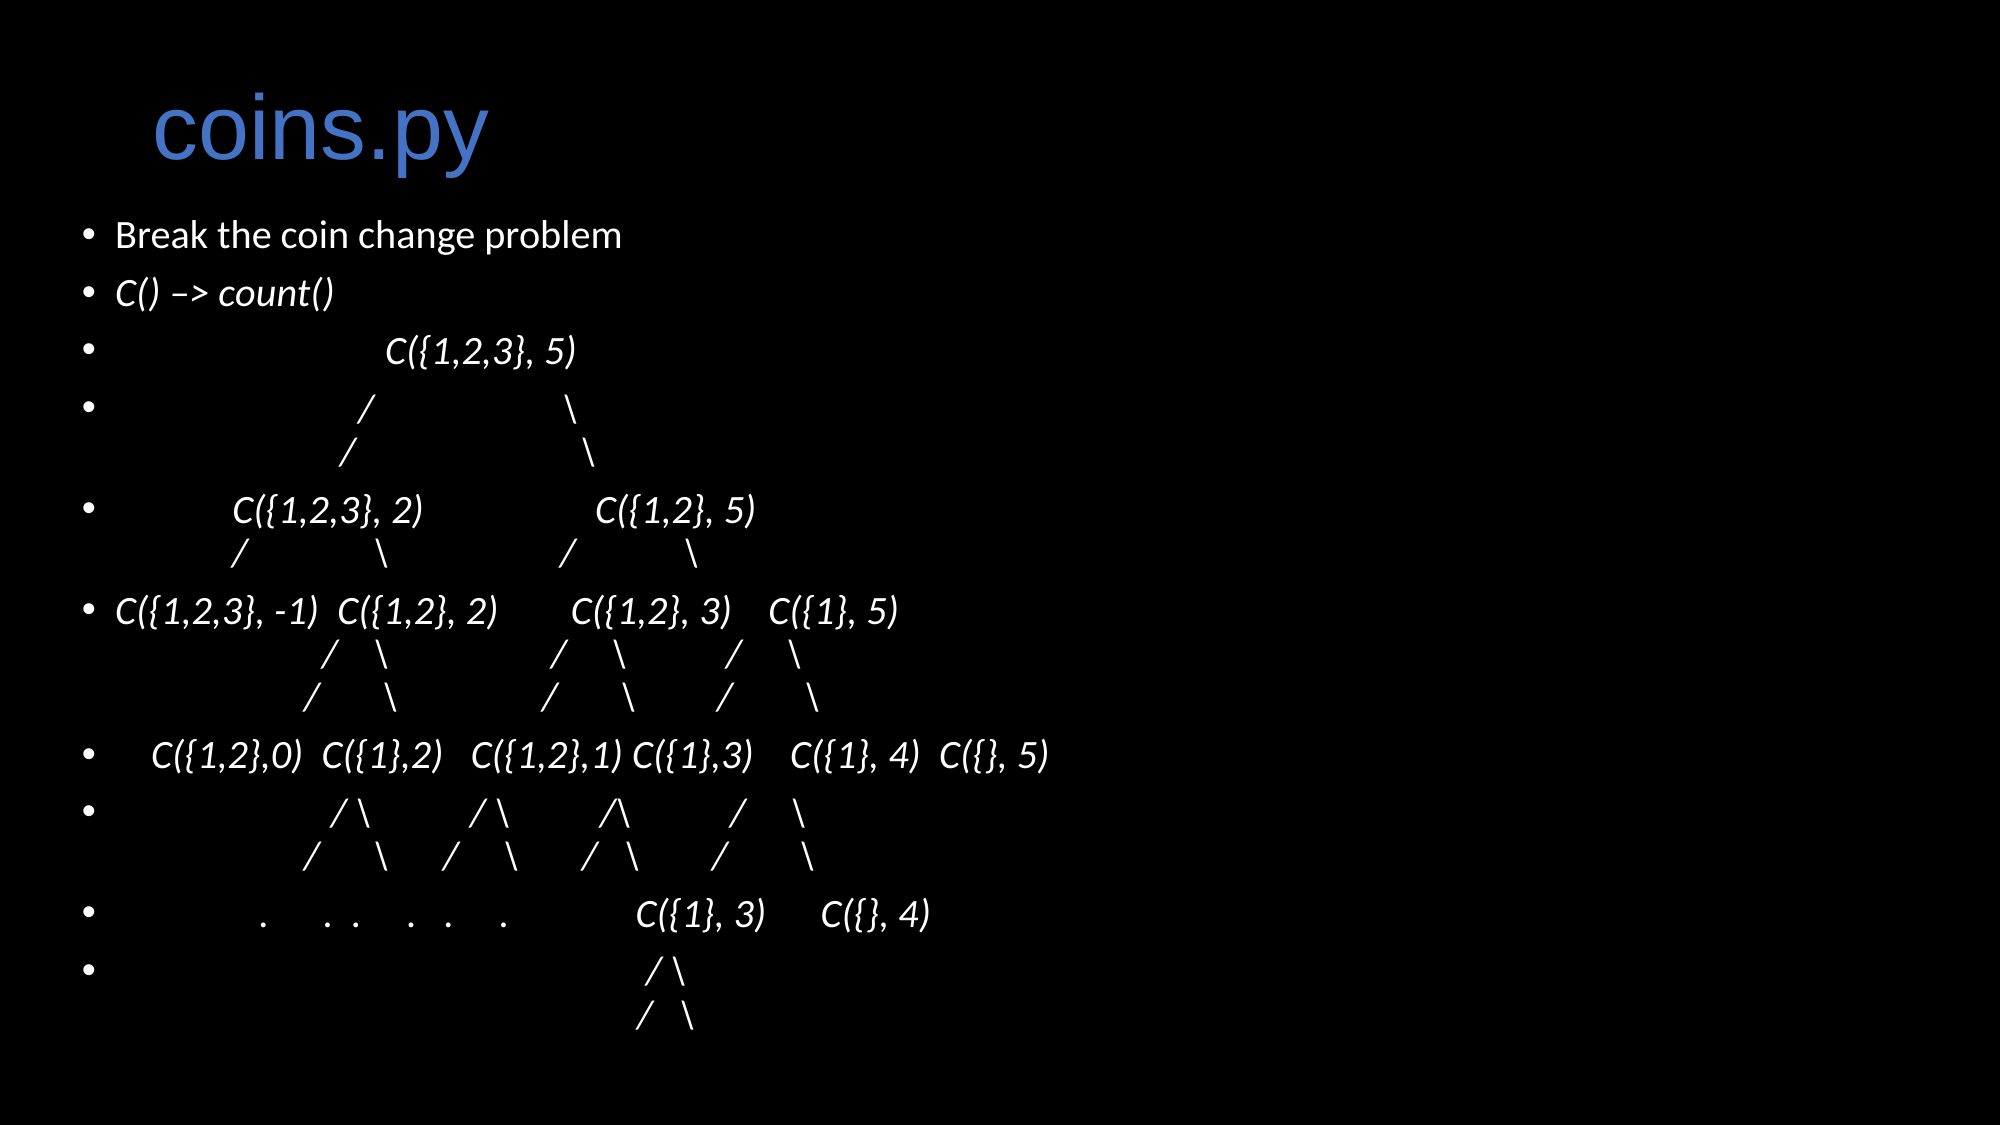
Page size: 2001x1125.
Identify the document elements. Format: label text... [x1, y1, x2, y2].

list Break the coin change problem C() –> count() C({1,2,3}, 5) / \ / \ C({1,2,3}, 2) C({1,2}, 5) / \ / \ C({1,2,3}, -1) C({1,2}, 2) C({1,2}, 3) C({1}, 5) / \ / \ / \ / \ / \ / \ C({1,2},0) C({1},2) C({1,2},1) C({1},3) C({1}, 4) C({}, 5) / \ / \ /\ / \ / \ / \ / \ / \ . . . . . . C({1}, 3) C({}, 4) / \ / \ [66, 206, 1863, 1055]
title coins.py [137, 21, 1863, 206]
